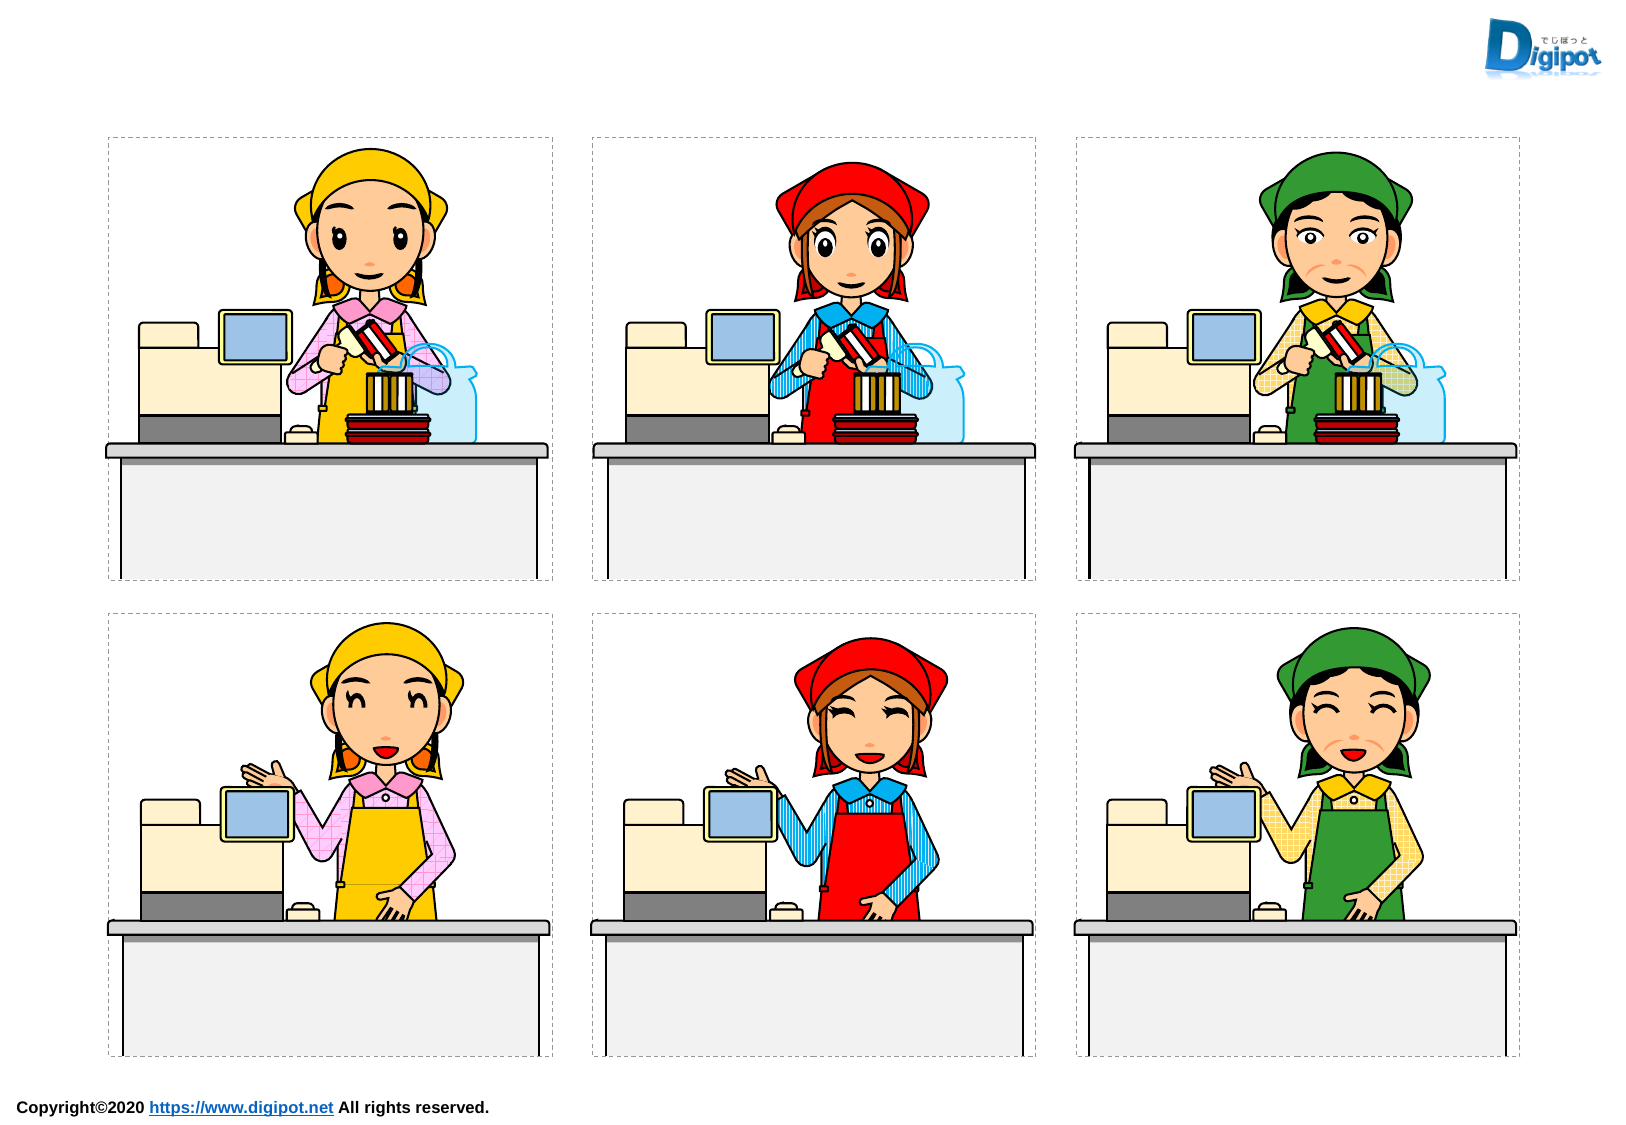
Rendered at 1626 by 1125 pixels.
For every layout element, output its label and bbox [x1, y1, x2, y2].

text_box [591, 638, 1033, 1056]
picture [1485, 18, 1602, 82]
text_box [593, 162, 1036, 579]
text_box [1074, 628, 1517, 1056]
text_box [107, 623, 550, 1056]
text_box [106, 148, 548, 579]
text_box [1074, 152, 1517, 579]
